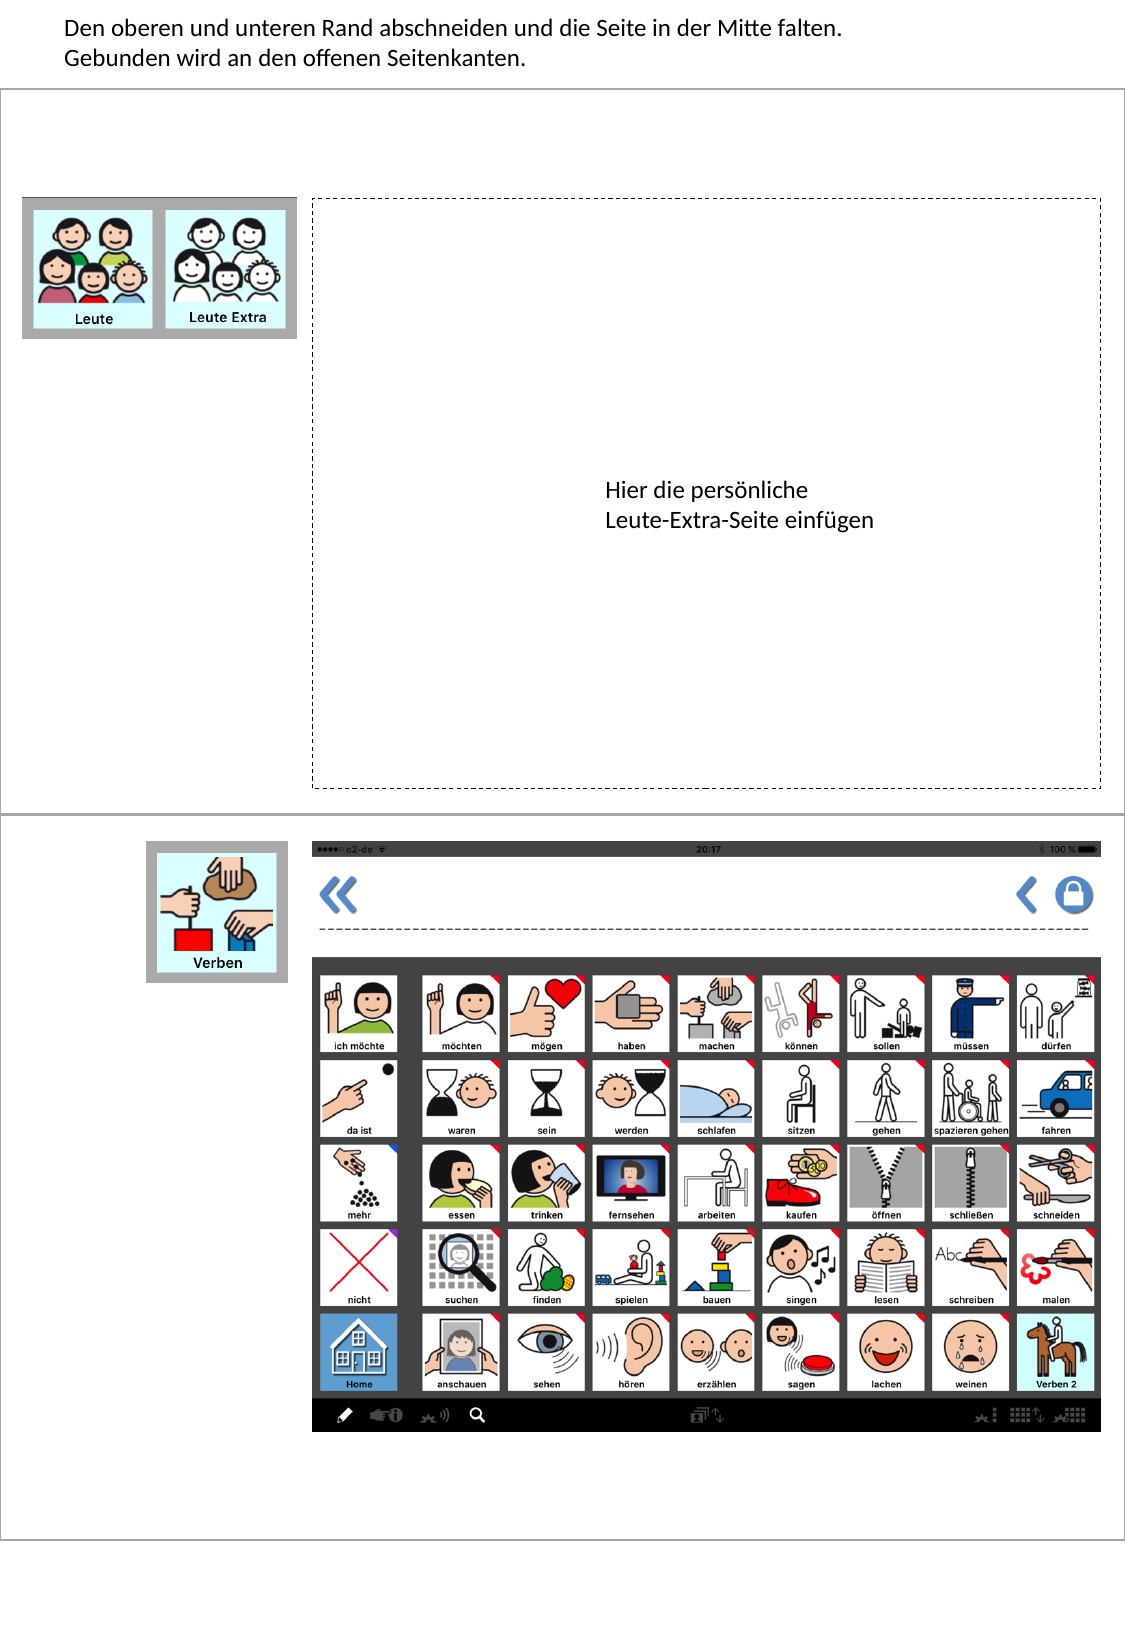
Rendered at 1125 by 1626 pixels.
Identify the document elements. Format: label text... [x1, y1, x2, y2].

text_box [0, 88, 1125, 1541]
text_box Den oberen und unteren Rand abschneiden und die Seite in der Mitte falten. Gebunden wird an den offenen Seitenkanten. [49, 3, 1101, 79]
